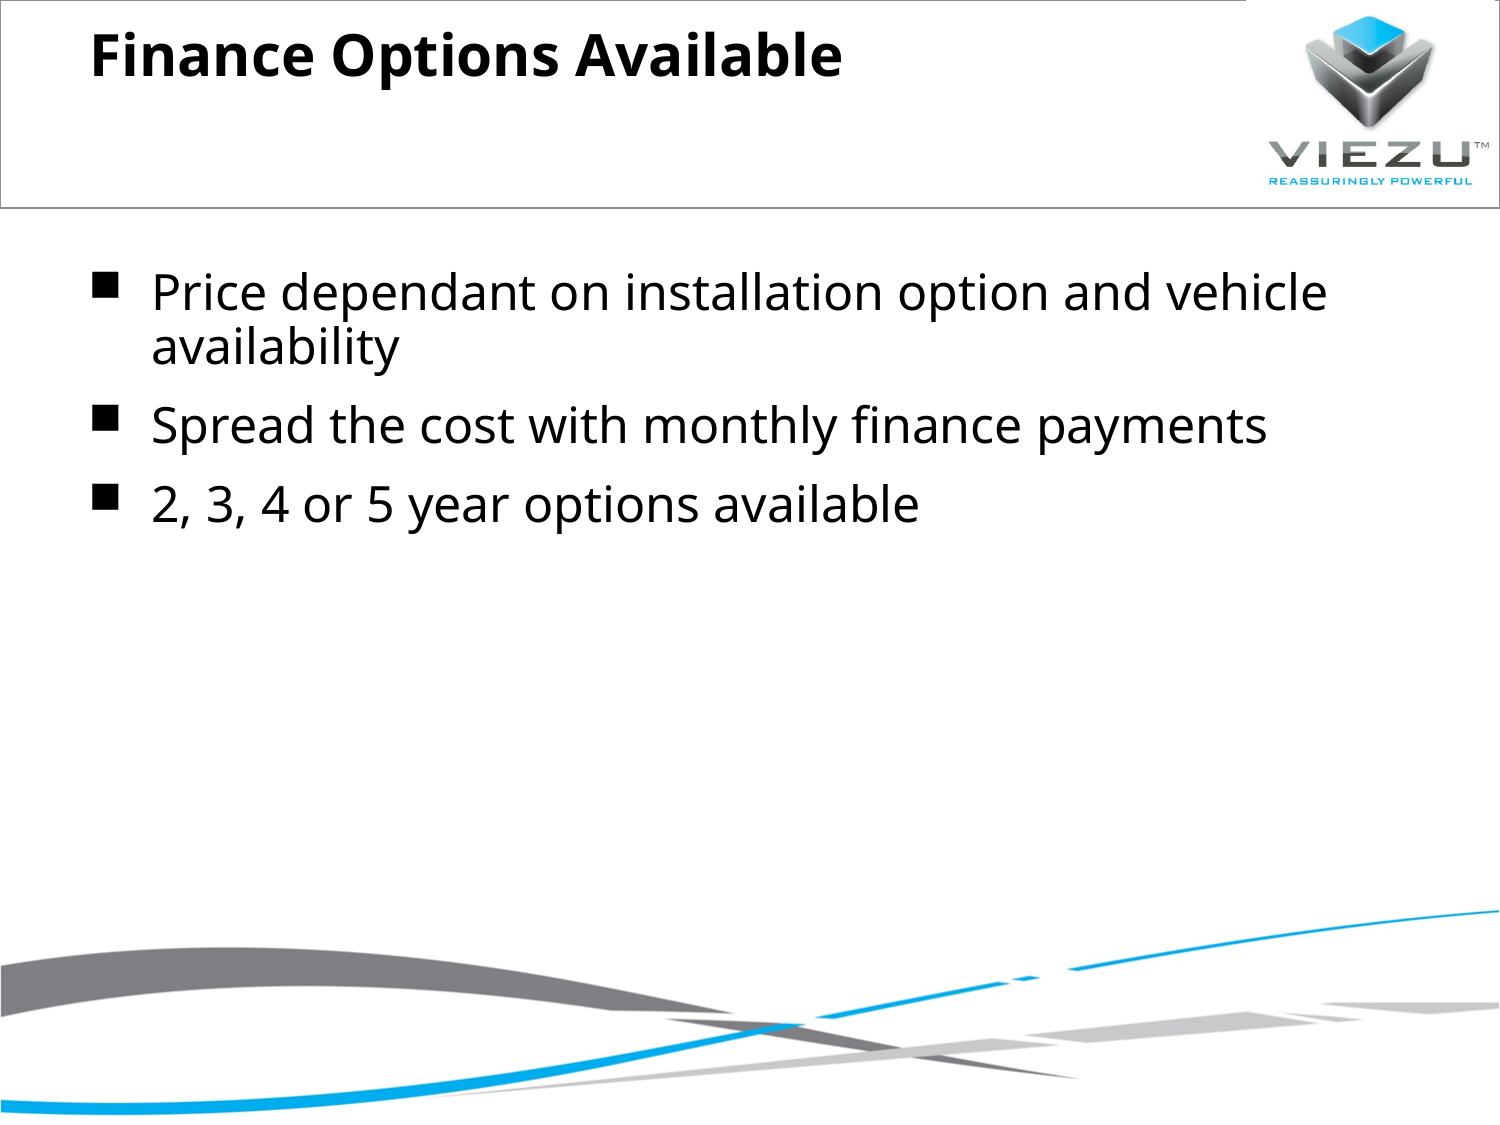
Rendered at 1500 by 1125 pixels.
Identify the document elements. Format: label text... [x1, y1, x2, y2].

picture [0, 889, 1500, 1125]
title Finance Options Available [75, 19, 1247, 207]
list Price dependant on installation option and vehicle availability Spread the cost with monthly finance payments 2, 3, 4 or 5 year options available [88, 267, 1450, 1035]
picture [1246, 0, 1496, 204]
